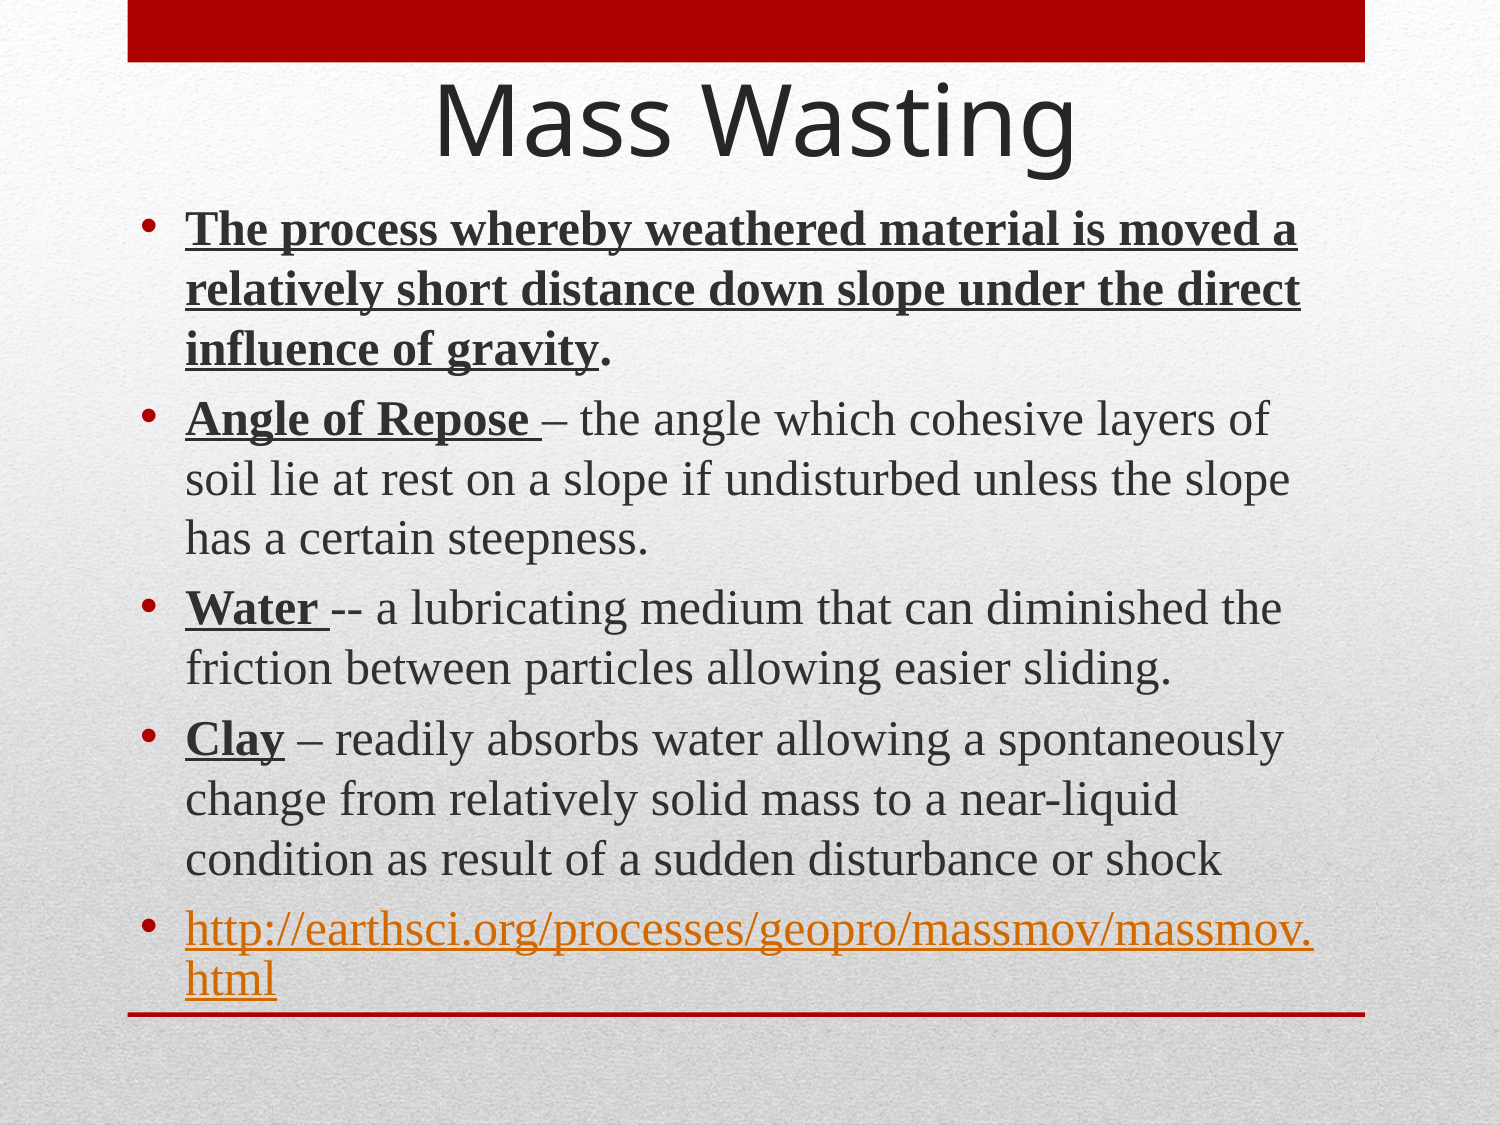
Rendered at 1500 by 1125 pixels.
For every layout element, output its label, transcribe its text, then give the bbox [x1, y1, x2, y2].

list The process whereby weathered material is moved a relatively short distance down slope under the direct influence of gravity. Angle of Repose – the angle which cohesive layers of soil lie at rest on a slope if undisturbed unless the slope has a certain steepness. Water -- a lubricating medium that can diminished the friction between particles allowing easier sliding. Clay – readily absorbs water allowing a spontaneously change from relatively solid mass to a near-liquid condition as result of a sudden disturbance or shock http://earthsci.org/processes/geopro/massmov/massmov.html [125, 187, 1350, 994]
title Mass Wasting [187, 0, 1325, 184]
